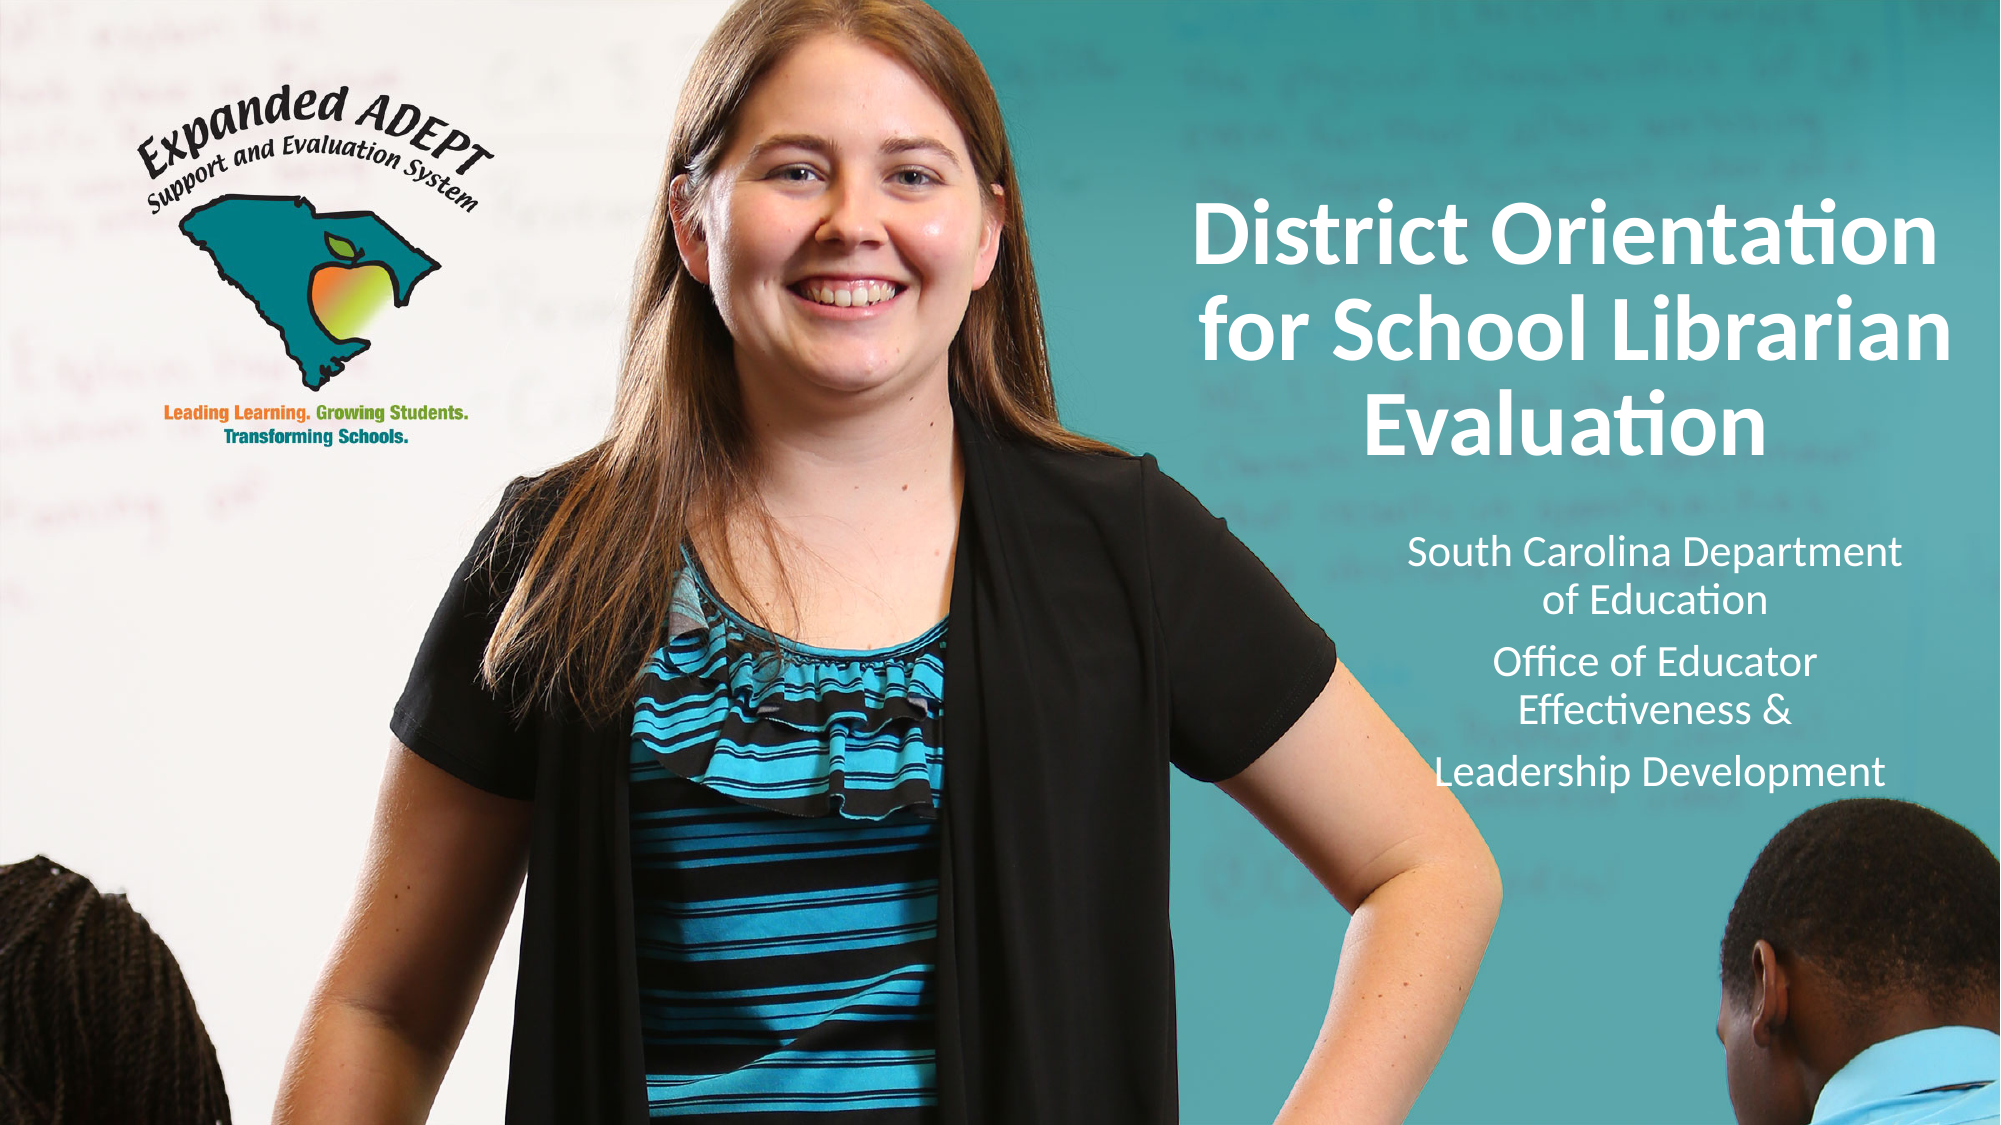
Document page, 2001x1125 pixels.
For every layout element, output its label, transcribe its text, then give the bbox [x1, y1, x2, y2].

title District Orientation for School Librarian Evaluation [1163, 0, 1968, 475]
subtitle South Carolina Department of Education Office of Educator Effectiveness & Leadership Development [1398, 527, 1913, 800]
picture [0, 0, 2000, 1125]
